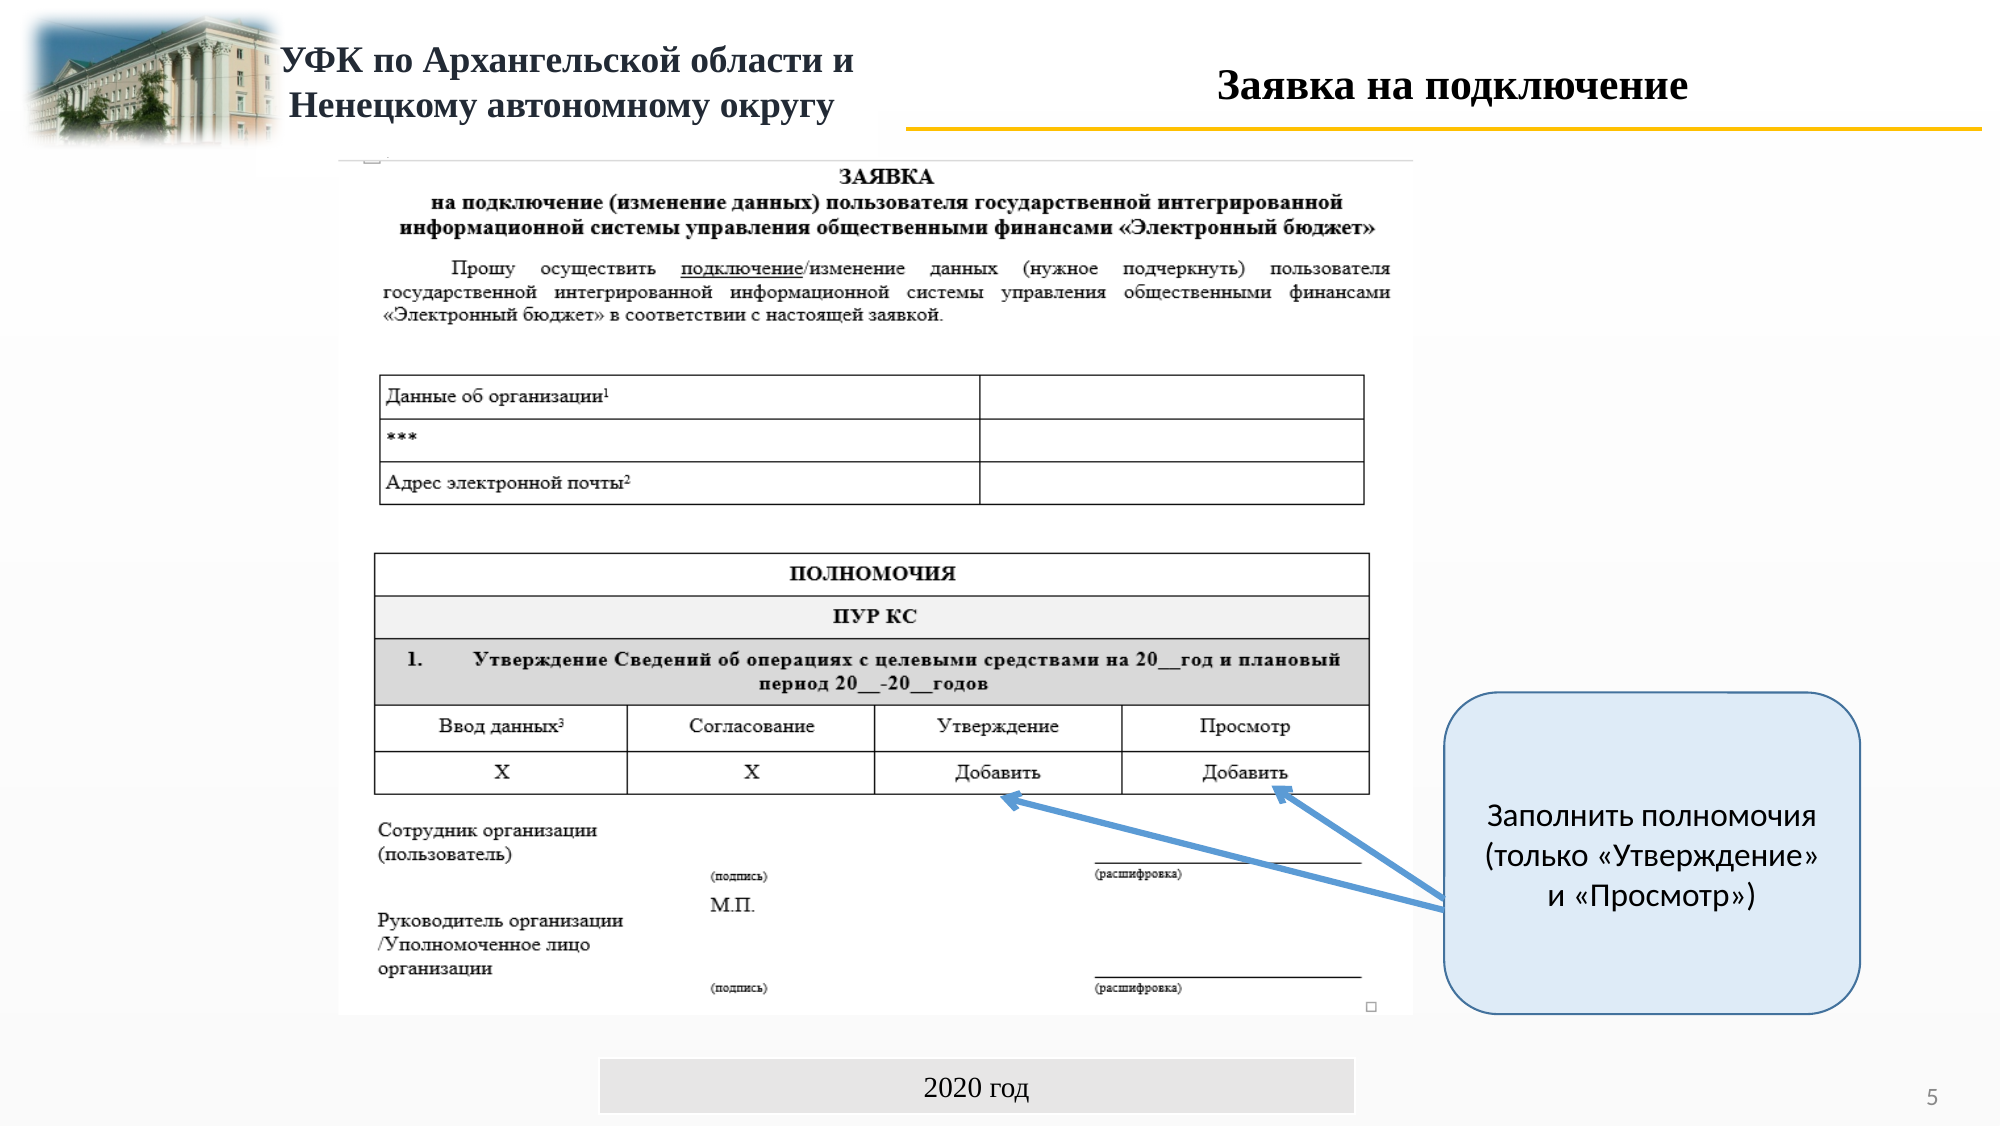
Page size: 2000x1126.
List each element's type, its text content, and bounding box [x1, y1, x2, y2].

text_box 2020 год [598, 1057, 1356, 1115]
text_box УФК по Архангельской области и Ненецкому автономному округу [255, 46, 879, 178]
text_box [999, 796, 1445, 911]
text_box Заявка на подключение [906, 47, 2000, 118]
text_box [1271, 785, 1445, 900]
slide_number 5 [1503, 1065, 1954, 1126]
picture [338, 157, 1414, 1015]
text_box Заполнить полномочия (только «Утверждение» и «Просмотр») [1443, 691, 1862, 1016]
picture [19, 7, 286, 151]
